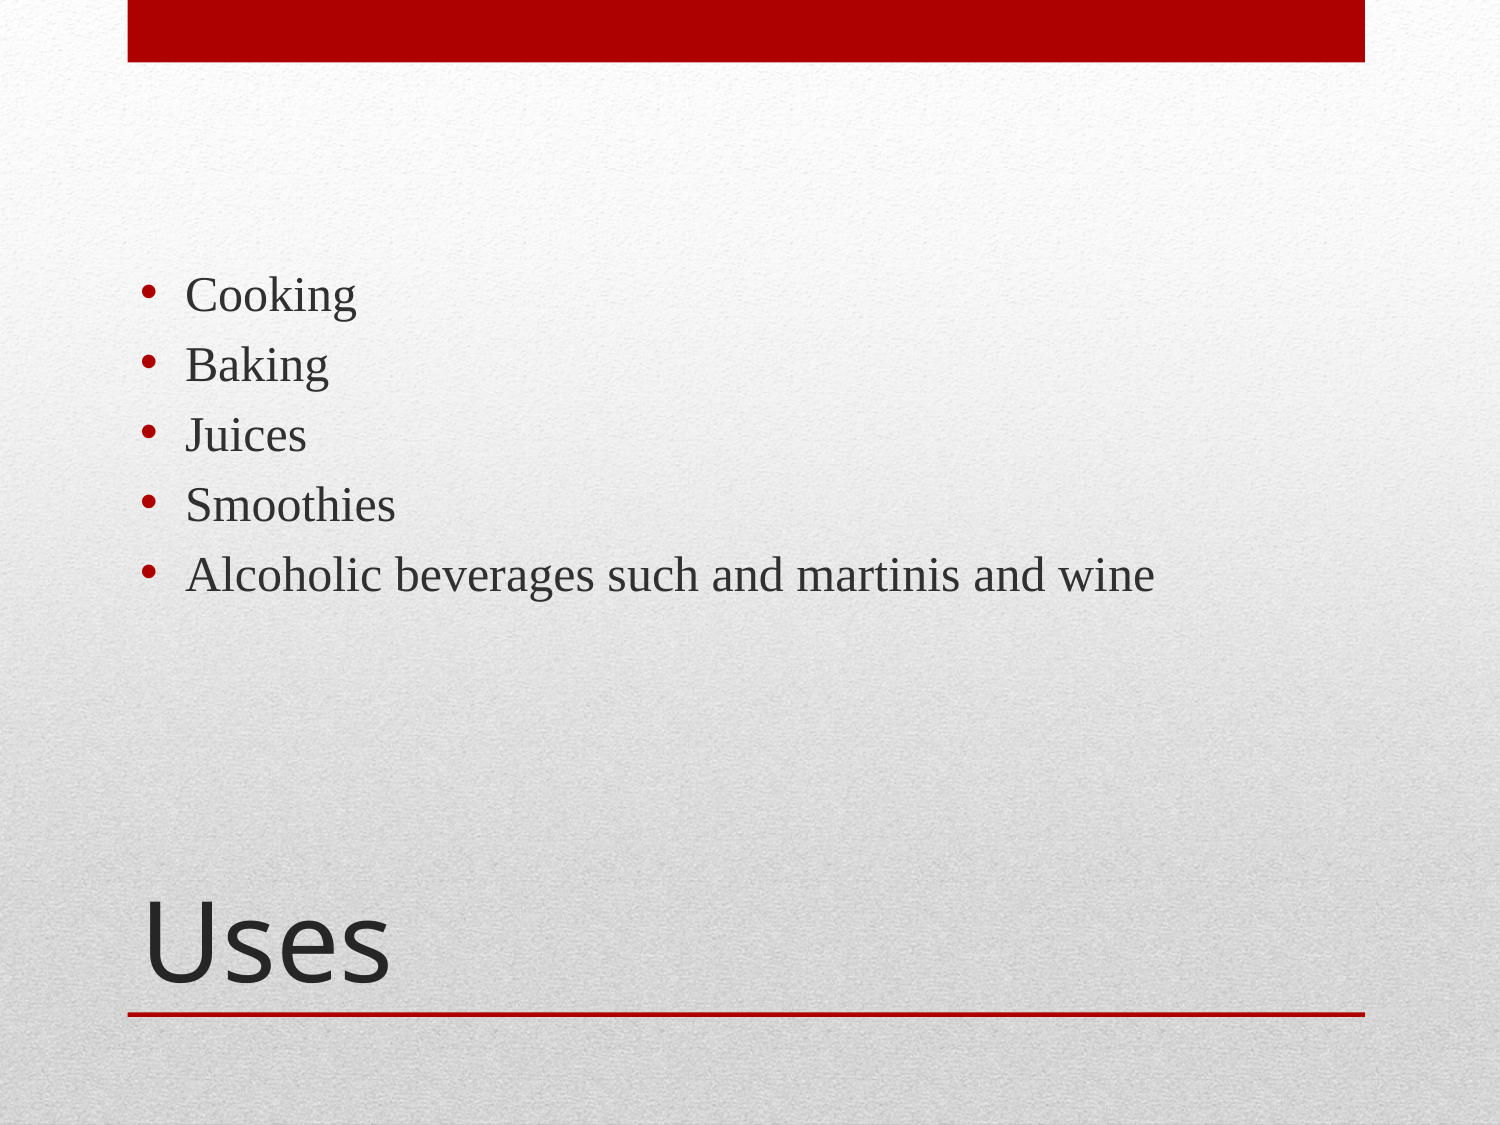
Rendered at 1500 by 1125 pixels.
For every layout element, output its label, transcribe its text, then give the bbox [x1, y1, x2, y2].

title Uses [125, 750, 1238, 1013]
list Cooking Baking Juices Smoothies Alcoholic beverages such and martinis and wine [125, 112, 1363, 750]
